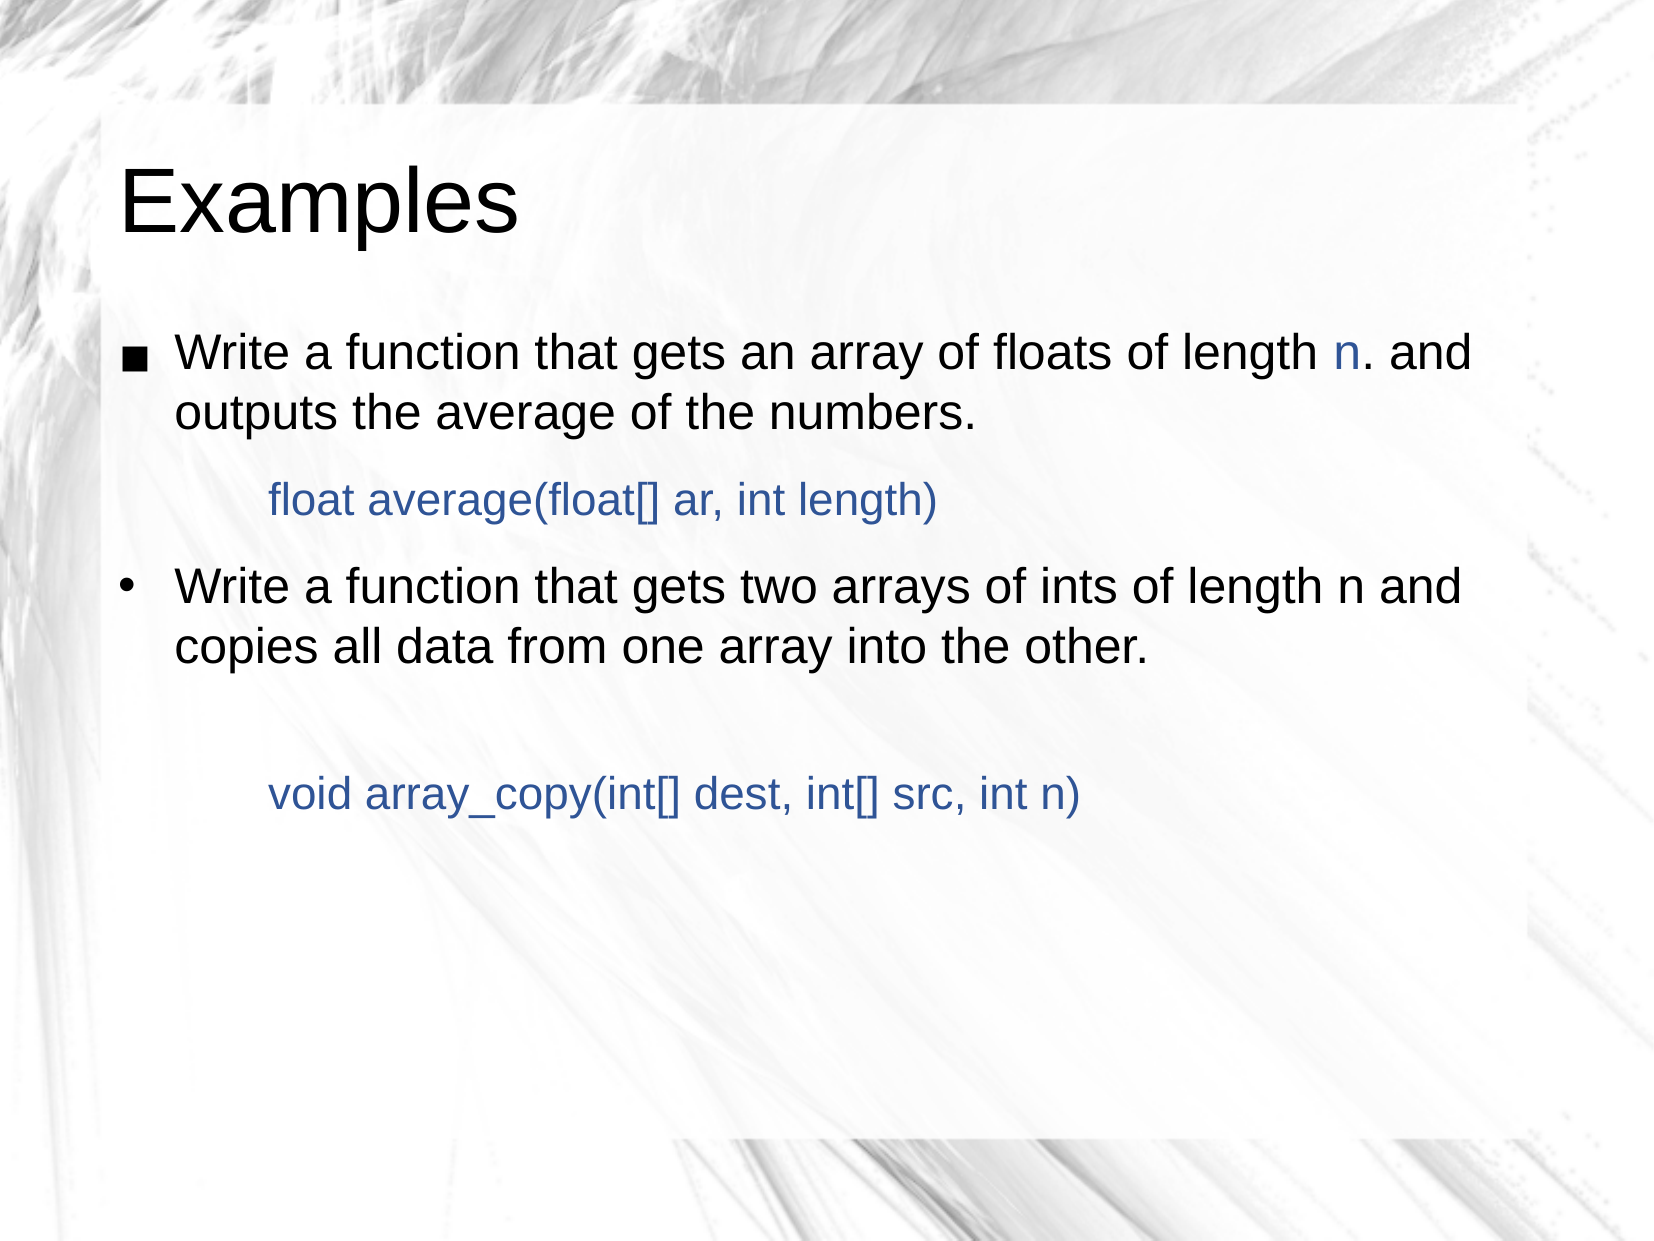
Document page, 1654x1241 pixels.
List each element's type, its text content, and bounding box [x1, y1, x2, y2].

picture [0, 0, 1654, 1241]
list Write a function that gets an array of floats of length n. and outputs the average of the numbers. float average(float[] ar, int length) Write a function that gets two arrays of ints of length n and copies all data from one array into the other. void array_copy(int[] dest, int[] src, int n) [118, 319, 1571, 1109]
title Examples [118, 93, 1506, 299]
